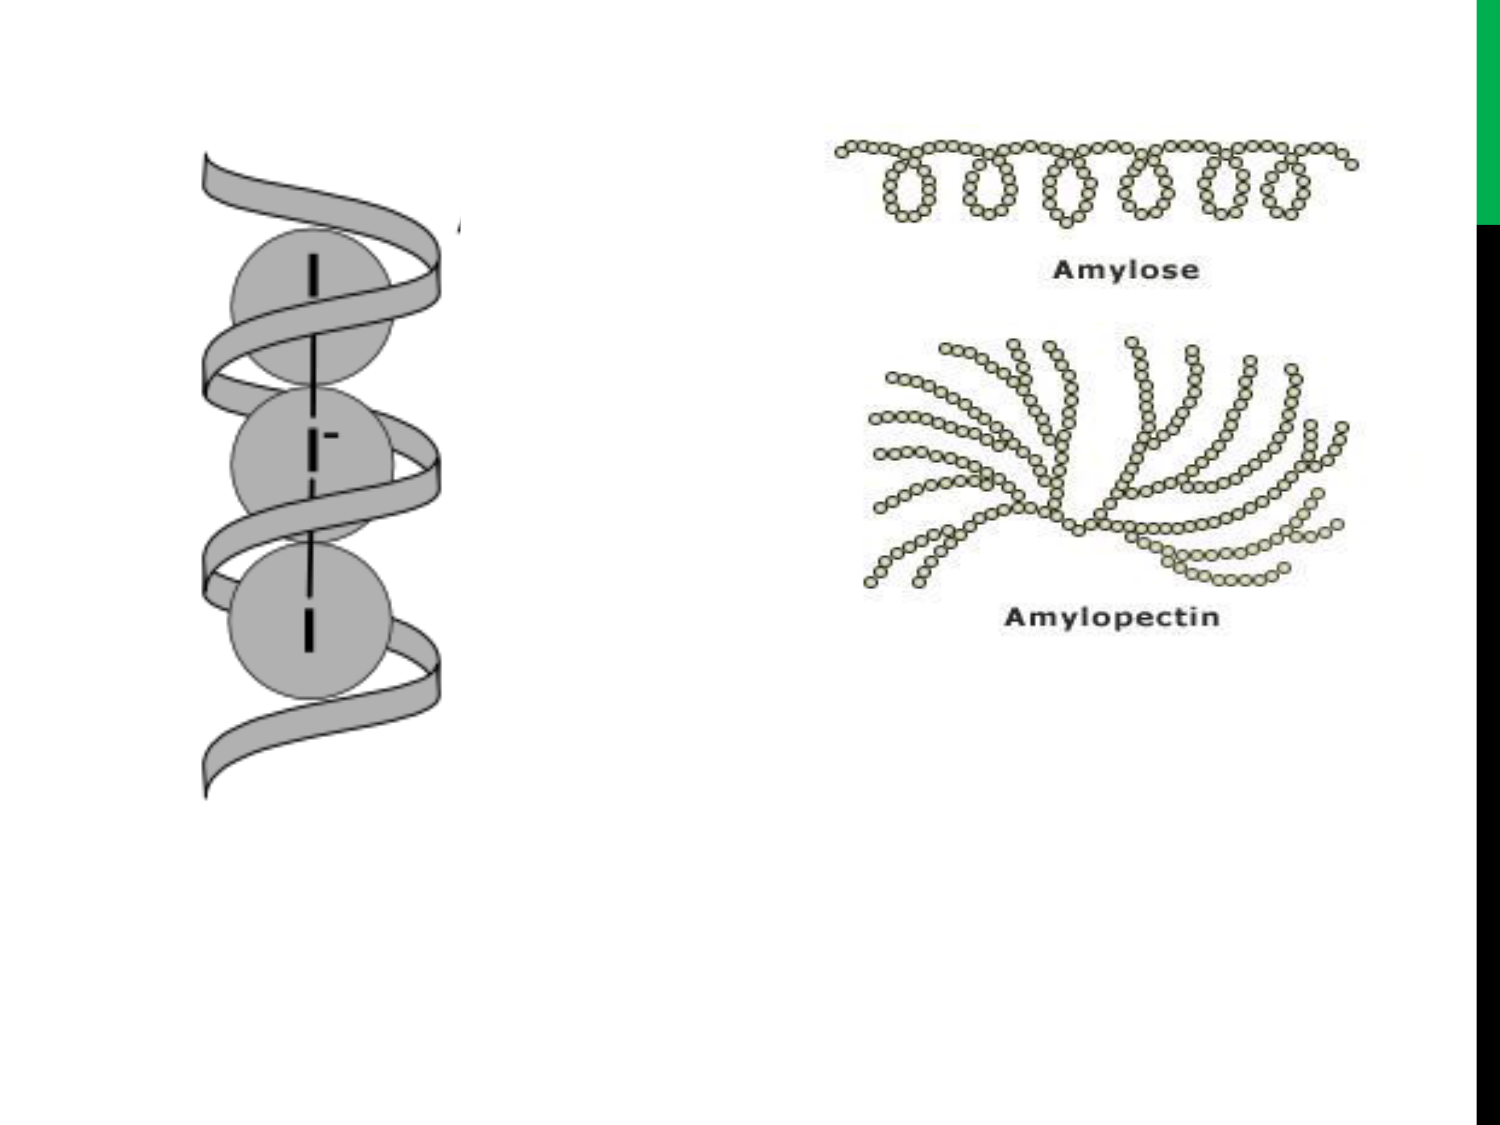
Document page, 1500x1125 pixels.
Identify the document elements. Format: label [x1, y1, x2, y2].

picture [199, 124, 462, 830]
picture [786, 124, 1426, 648]
